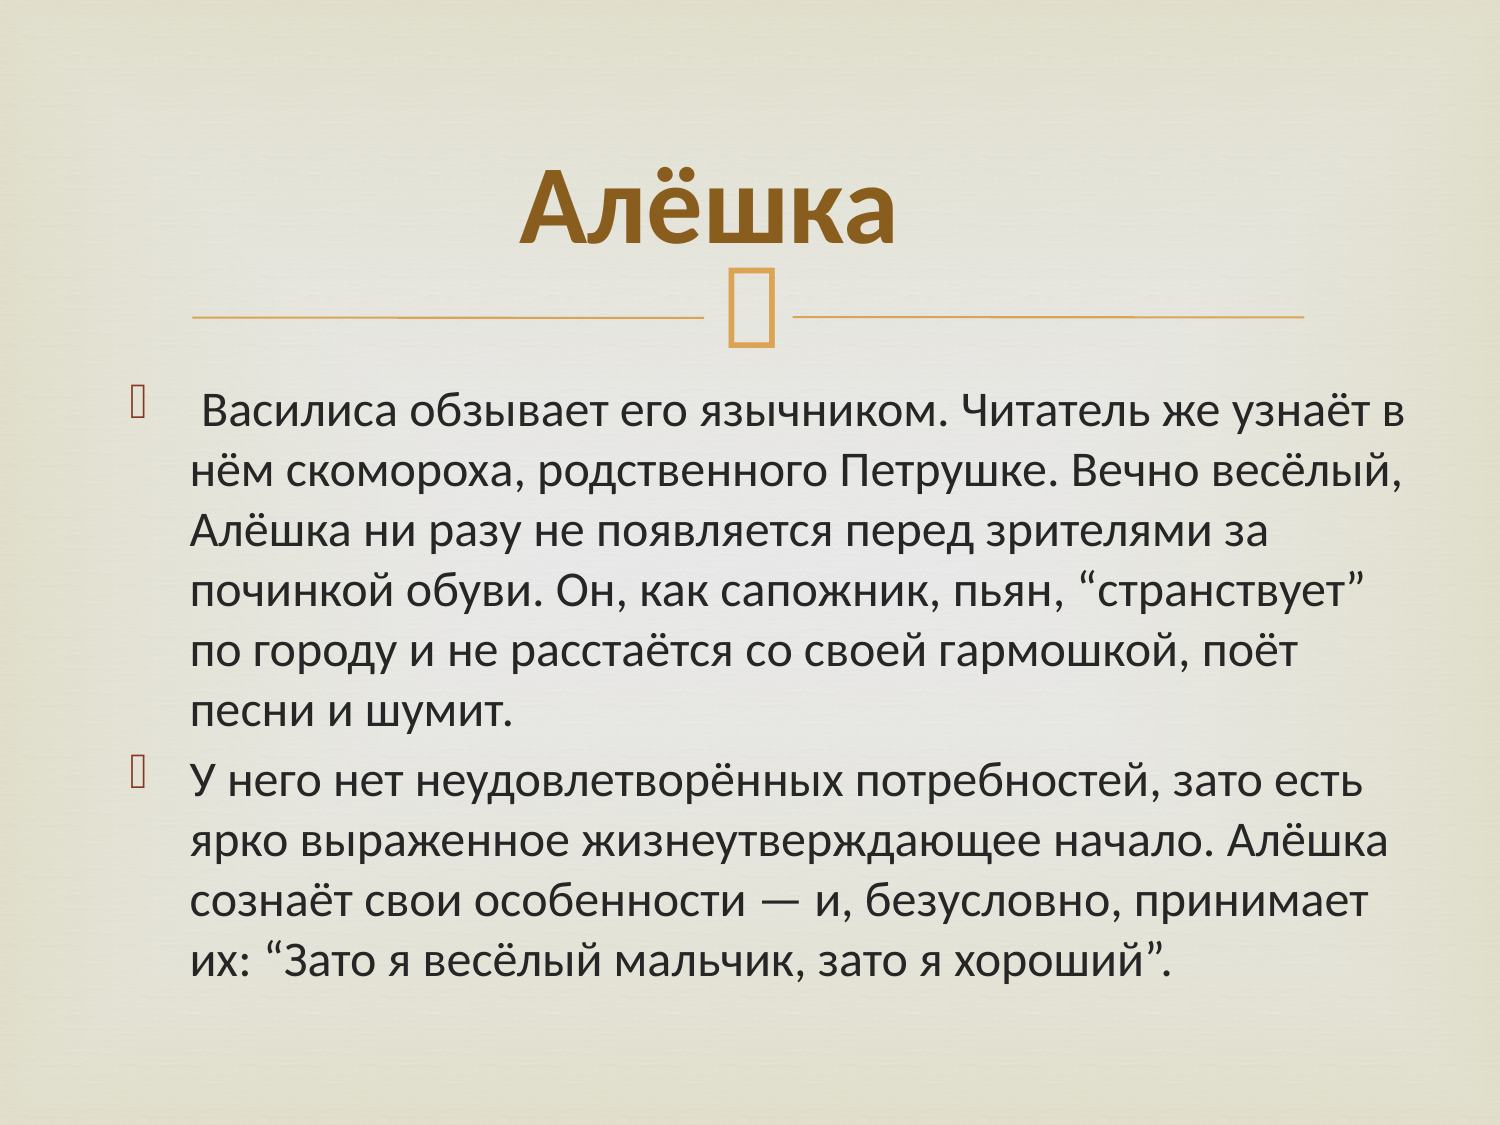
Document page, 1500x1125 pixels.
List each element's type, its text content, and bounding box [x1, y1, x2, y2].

title Алёшка [112, 93, 1306, 303]
list Василиса обзывает его язычником. Читатель же узнаёт в нём скомороха, родственного Петрушке. Вечно весёлый, Алёшка ни разу не появляется перед зрителями за починкой обуви. Он, как сапожник, пьян, “странствует” по городу и не расстаётся со своей гармошкой, поёт песни и шумит. У него нет неудовлетворённых потребностей, зато есть ярко выраженное жизнеутверждающее начало. Алёшка сознаёт свои особенности — и, безусловно, принимает их: “Зато я весёлый мальчик, зато я хороший”. [114, 368, 1424, 1094]
